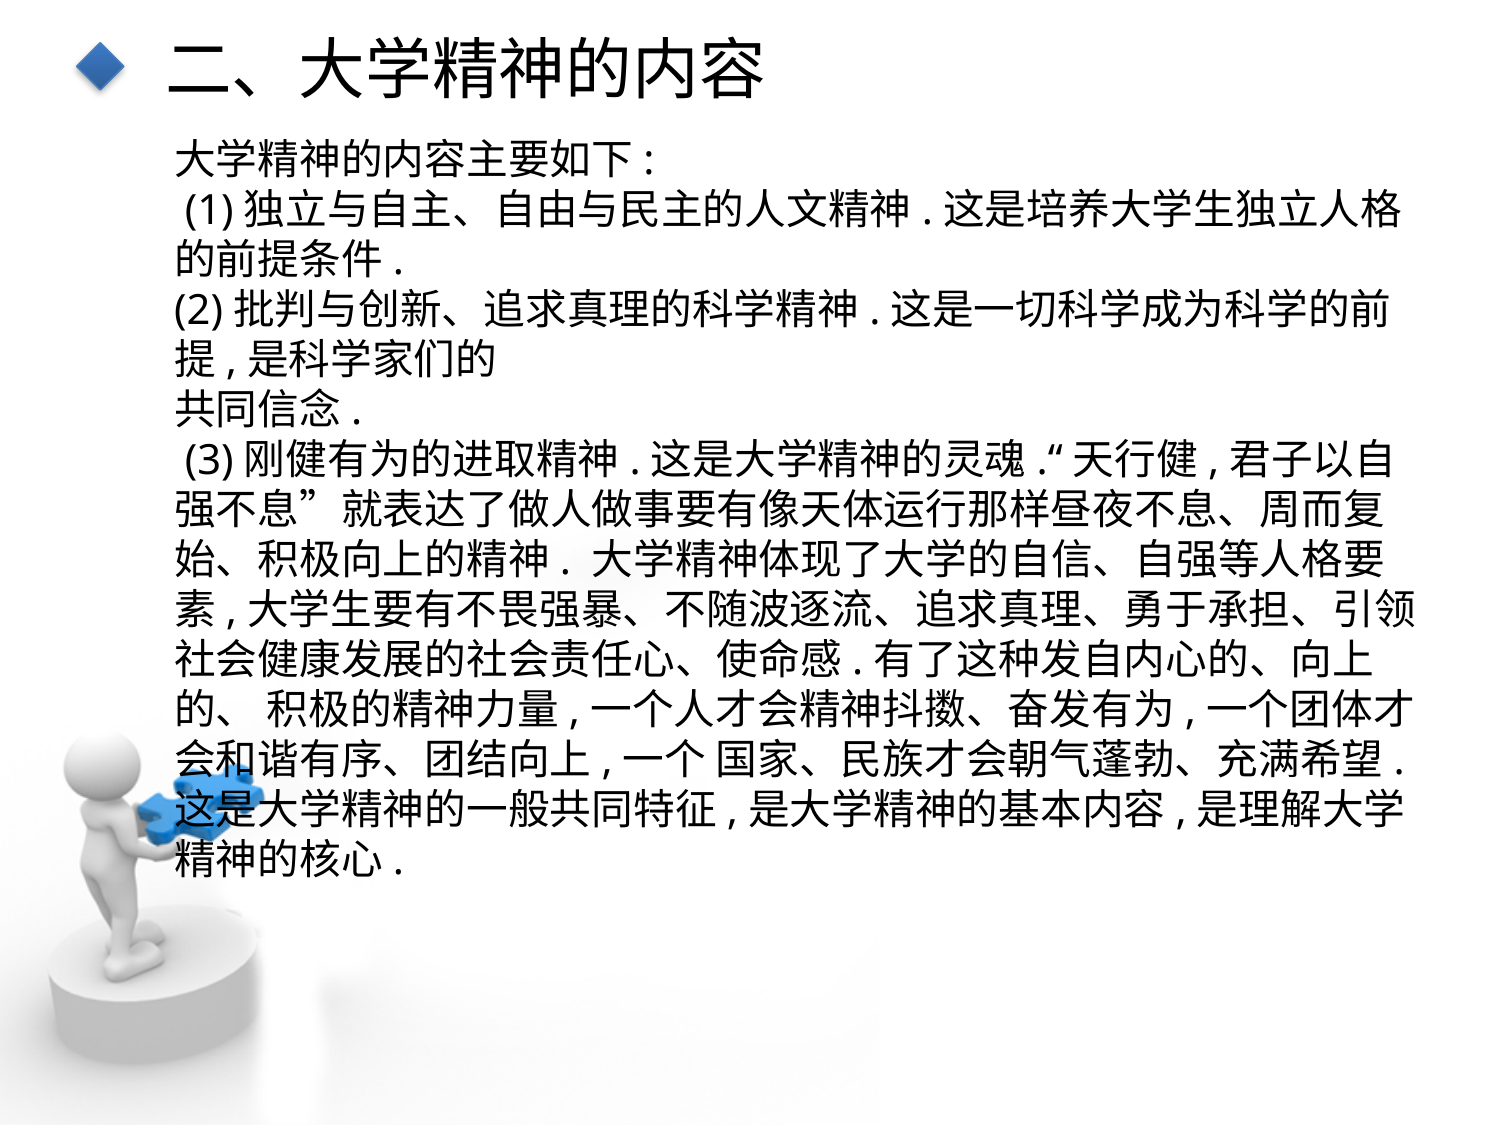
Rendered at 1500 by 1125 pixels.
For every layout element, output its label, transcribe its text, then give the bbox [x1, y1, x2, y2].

picture [0, 0, 1500, 1125]
text_box 二、大学精神的内容 [150, 19, 781, 114]
text_box [76, 42, 125, 91]
text_box 大学精神的内容主要如下: (1)独立与自主、自由与民主的人文精神.这是培养大学生独立人格的前提条件. (2)批判与创新、追求真理的科学精神.这是一切科学成为科学的前提,是科学家们的 共同信念. (3)刚健有为的进取精神.这是大学精神的灵魂.“天行健,君子以自强不息”就表达了做人做事要有像天体运行那样昼夜不息、周而复始、积极向上的精神. 大学精神体现了大学的自信、自强等人格要素,大学生要有不畏强暴、不随波逐流、追求真理、勇于承担、引领社会健康发展的社会责任心、使命感.有了这种发自内心的、向上的、 积极的精神力量,一个人才会精神抖擞、奋发有为,一个团体才会和谐有序、团结向上,一个 国家、民族才会朝气蓬勃、充满希望.这是大学精神的一般共同特征,是大学精神的基本内容,是理解大学精神的核心. [159, 125, 1435, 941]
